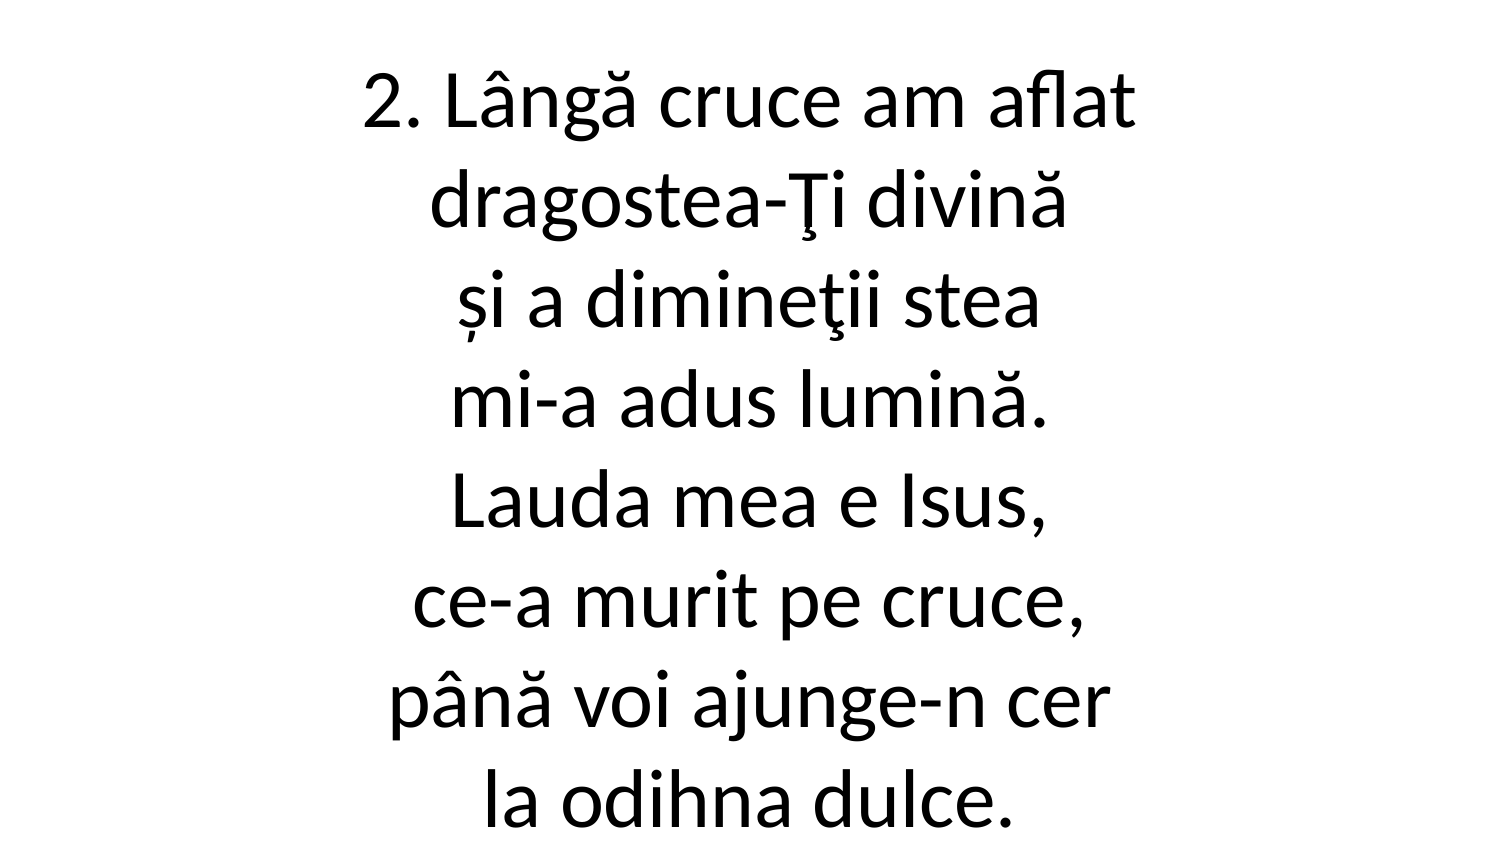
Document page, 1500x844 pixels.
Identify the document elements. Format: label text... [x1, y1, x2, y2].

text_box 2. Lângă cruce am aflat dragostea-Ţi divină și a dimineţii stea mi-a adus lumină. Lauda mea e Isus, ce-a murit pe cruce, până voi ajunge-n cer la odihna dulce. [346, 0, 1154, 844]
